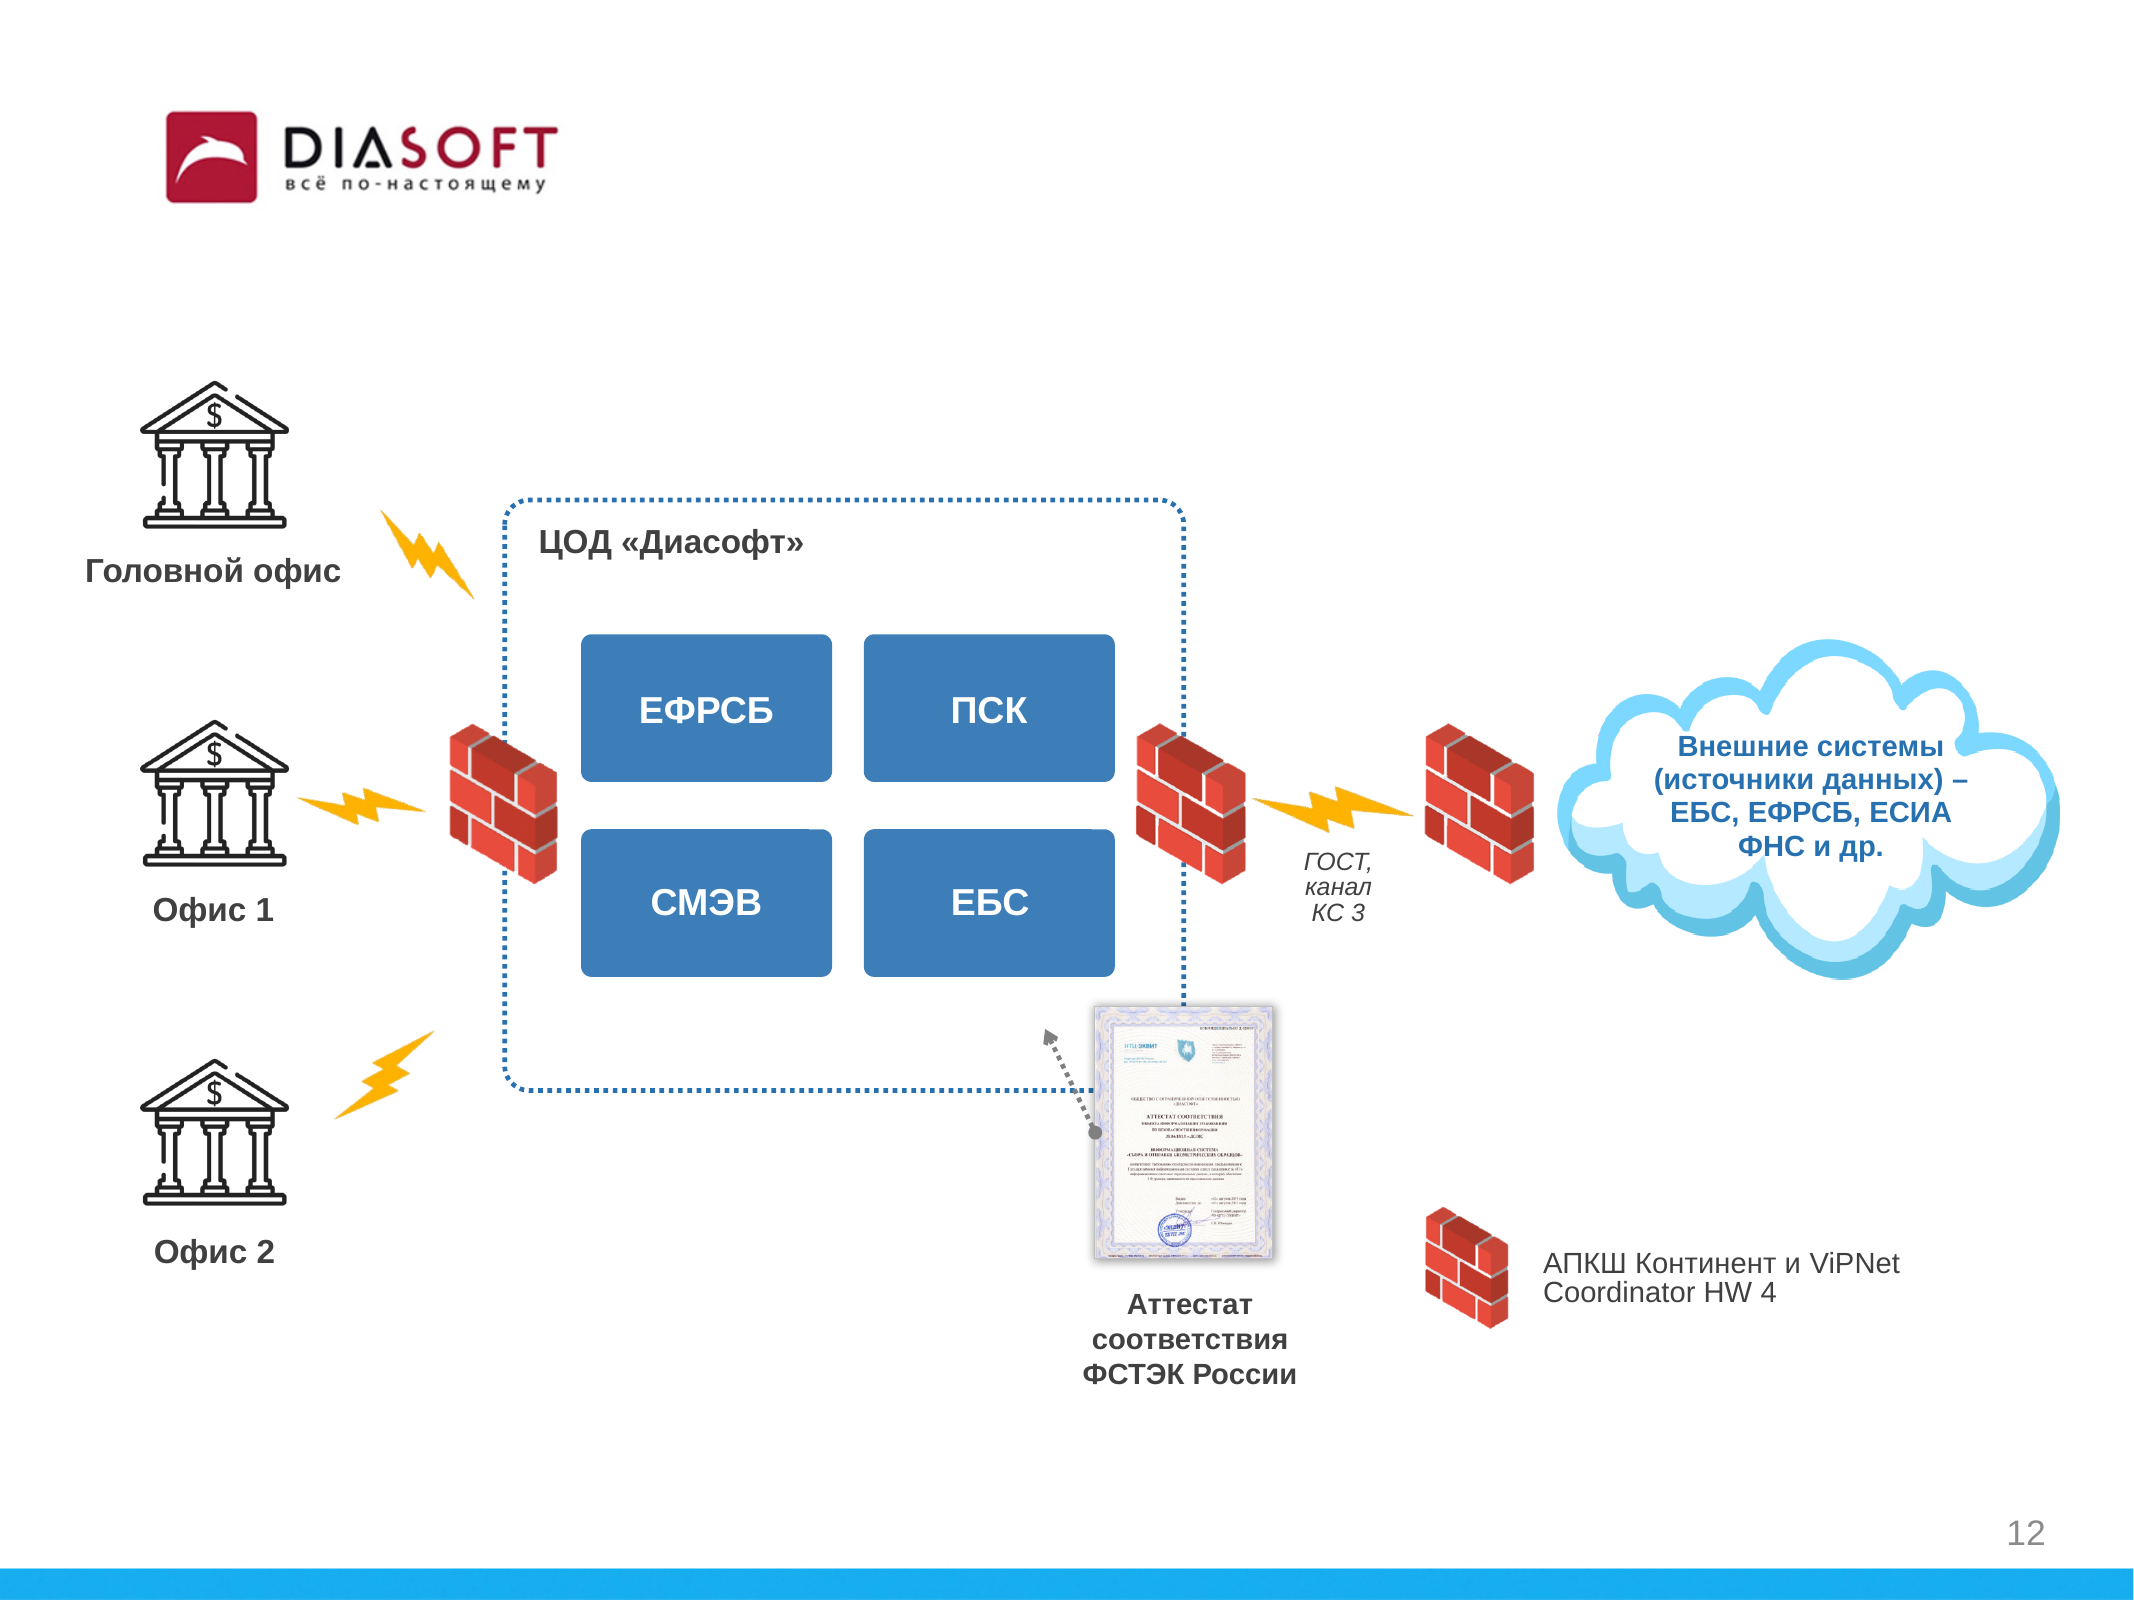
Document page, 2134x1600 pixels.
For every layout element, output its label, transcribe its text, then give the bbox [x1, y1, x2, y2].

text_box [863, 829, 1115, 977]
text_box СМЭВ [635, 871, 778, 931]
text_box ЕБС [936, 871, 1045, 931]
text_box ГОСТ, канал КС 3 [1264, 896, 1413, 934]
text_box ПСК [935, 678, 1043, 739]
text_box [504, 499, 1184, 1091]
text_box [863, 634, 1115, 782]
text_box [581, 634, 833, 782]
text_box Аттестат соответствия ФСТЭК России [1030, 1278, 1350, 1398]
text_box ЦОД «Диасофт» [523, 512, 843, 568]
picture [0, 0, 2134, 1600]
text_box Офис 1 [111, 880, 316, 936]
text_box ЕФРСБ [624, 678, 789, 739]
text_box 12 [1587, 1489, 2068, 1575]
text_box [1421, 1205, 1929, 1331]
text_box Офис 2 [114, 1222, 315, 1278]
text_box Головной офис [54, 541, 355, 596]
text_box [581, 829, 833, 977]
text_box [1044, 1028, 1096, 1133]
